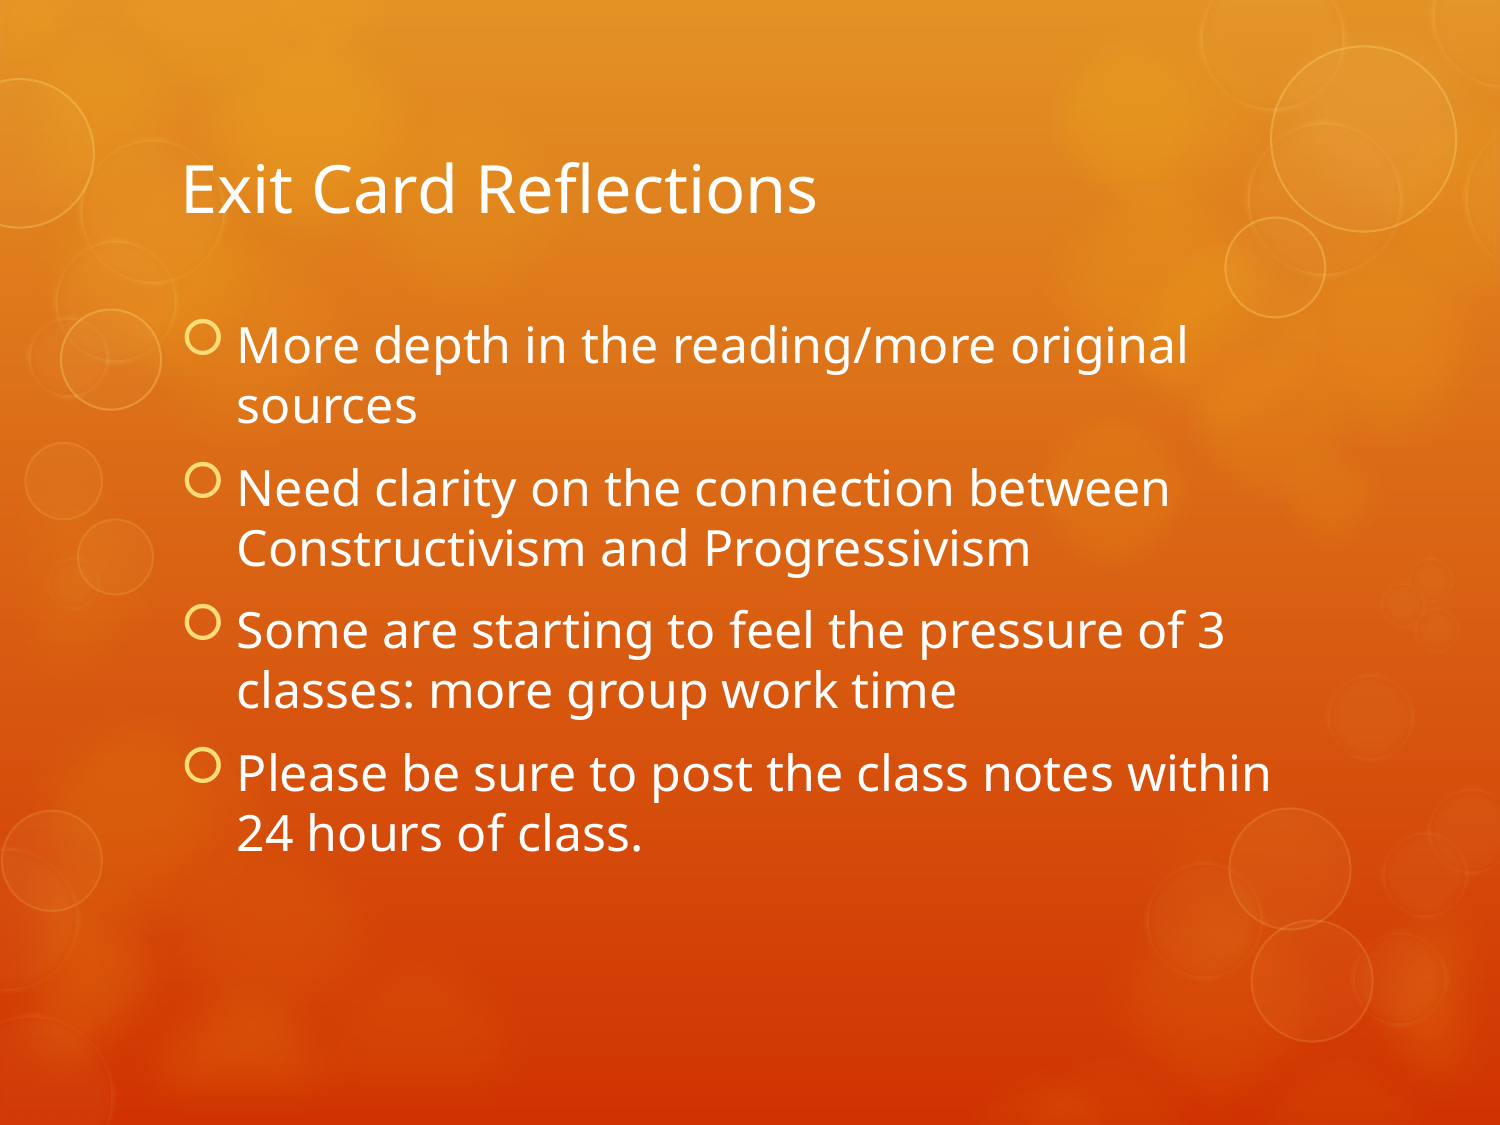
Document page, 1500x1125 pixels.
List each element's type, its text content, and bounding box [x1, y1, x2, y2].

list More depth in the reading/more original sources Need clarity on the connection between Constructivism and Progressivism Some are starting to feel the pressure of 3 classes: more group work time Please be sure to post the class notes within 24 hours of class. [165, 296, 1335, 962]
title Exit Card Reflections [165, 110, 1335, 263]
